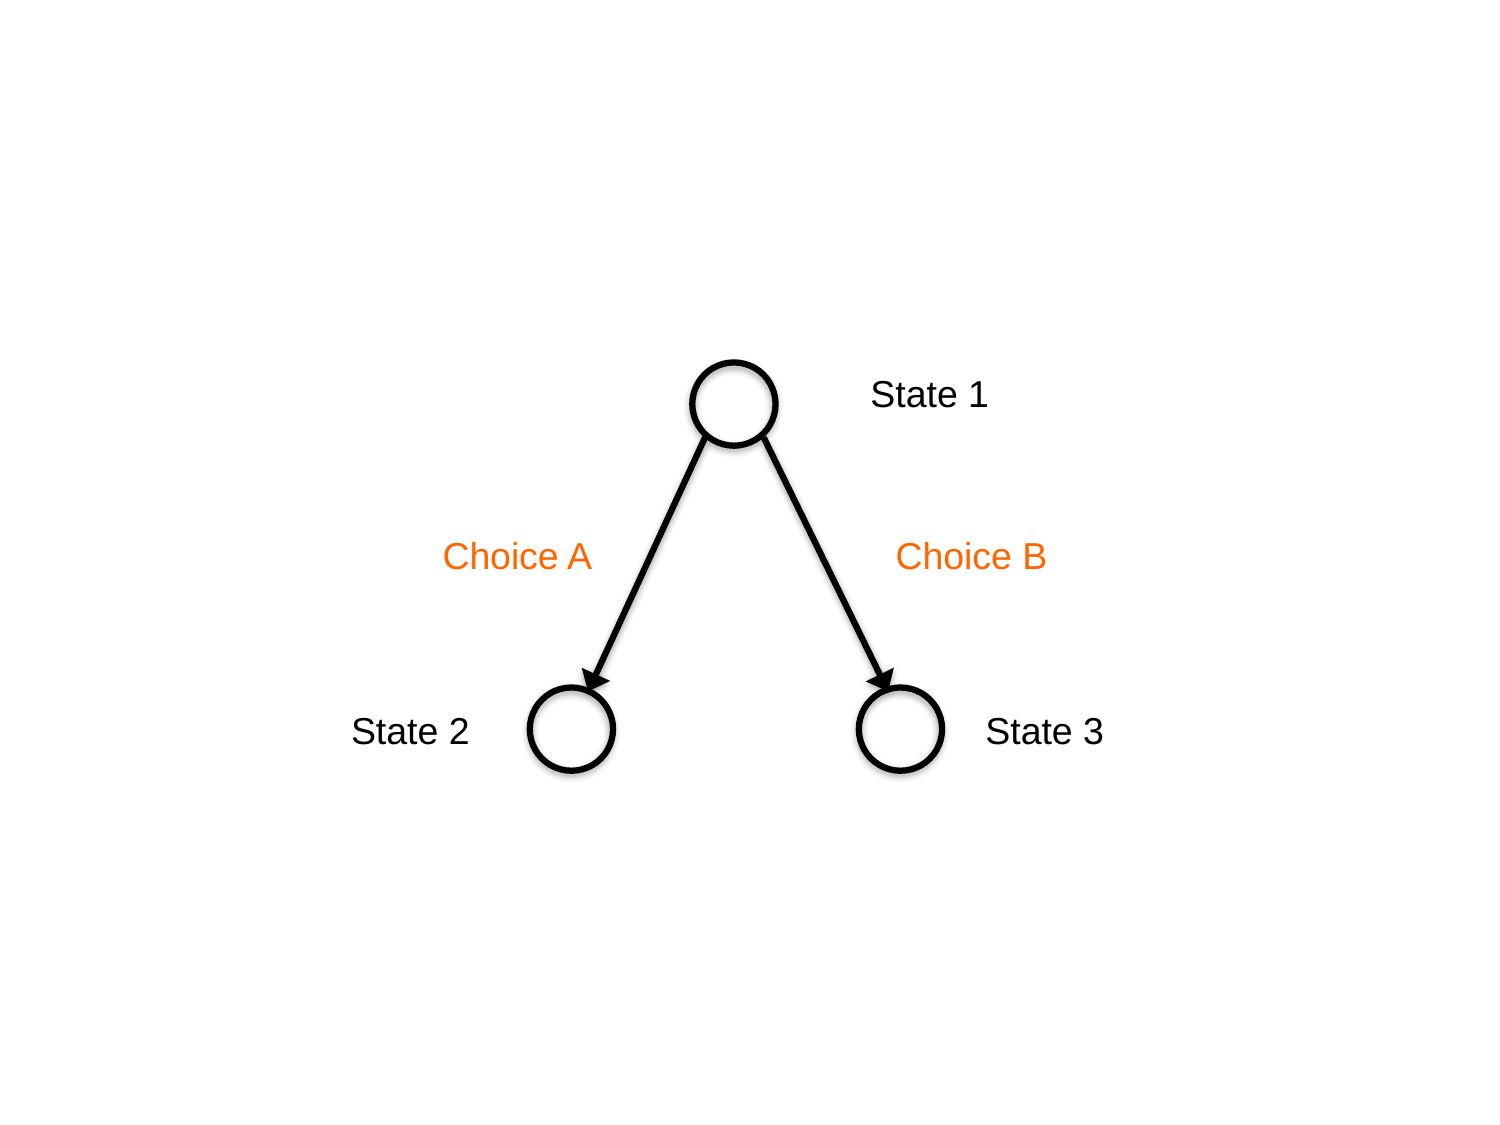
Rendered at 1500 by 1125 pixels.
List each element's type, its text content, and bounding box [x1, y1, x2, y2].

text_box State 3 [970, 699, 1500, 760]
text_box Choice B [959, 524, 1126, 585]
text_box State 2 [145, 699, 675, 760]
text_box [542, 760, 601, 772]
text_box [691, 361, 775, 447]
text_box [541, 686, 602, 699]
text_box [519, 505, 774, 624]
text_box Choice A [363, 524, 514, 585]
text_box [698, 501, 954, 627]
text_box [858, 686, 943, 772]
text_box State 1 [775, 362, 1084, 423]
